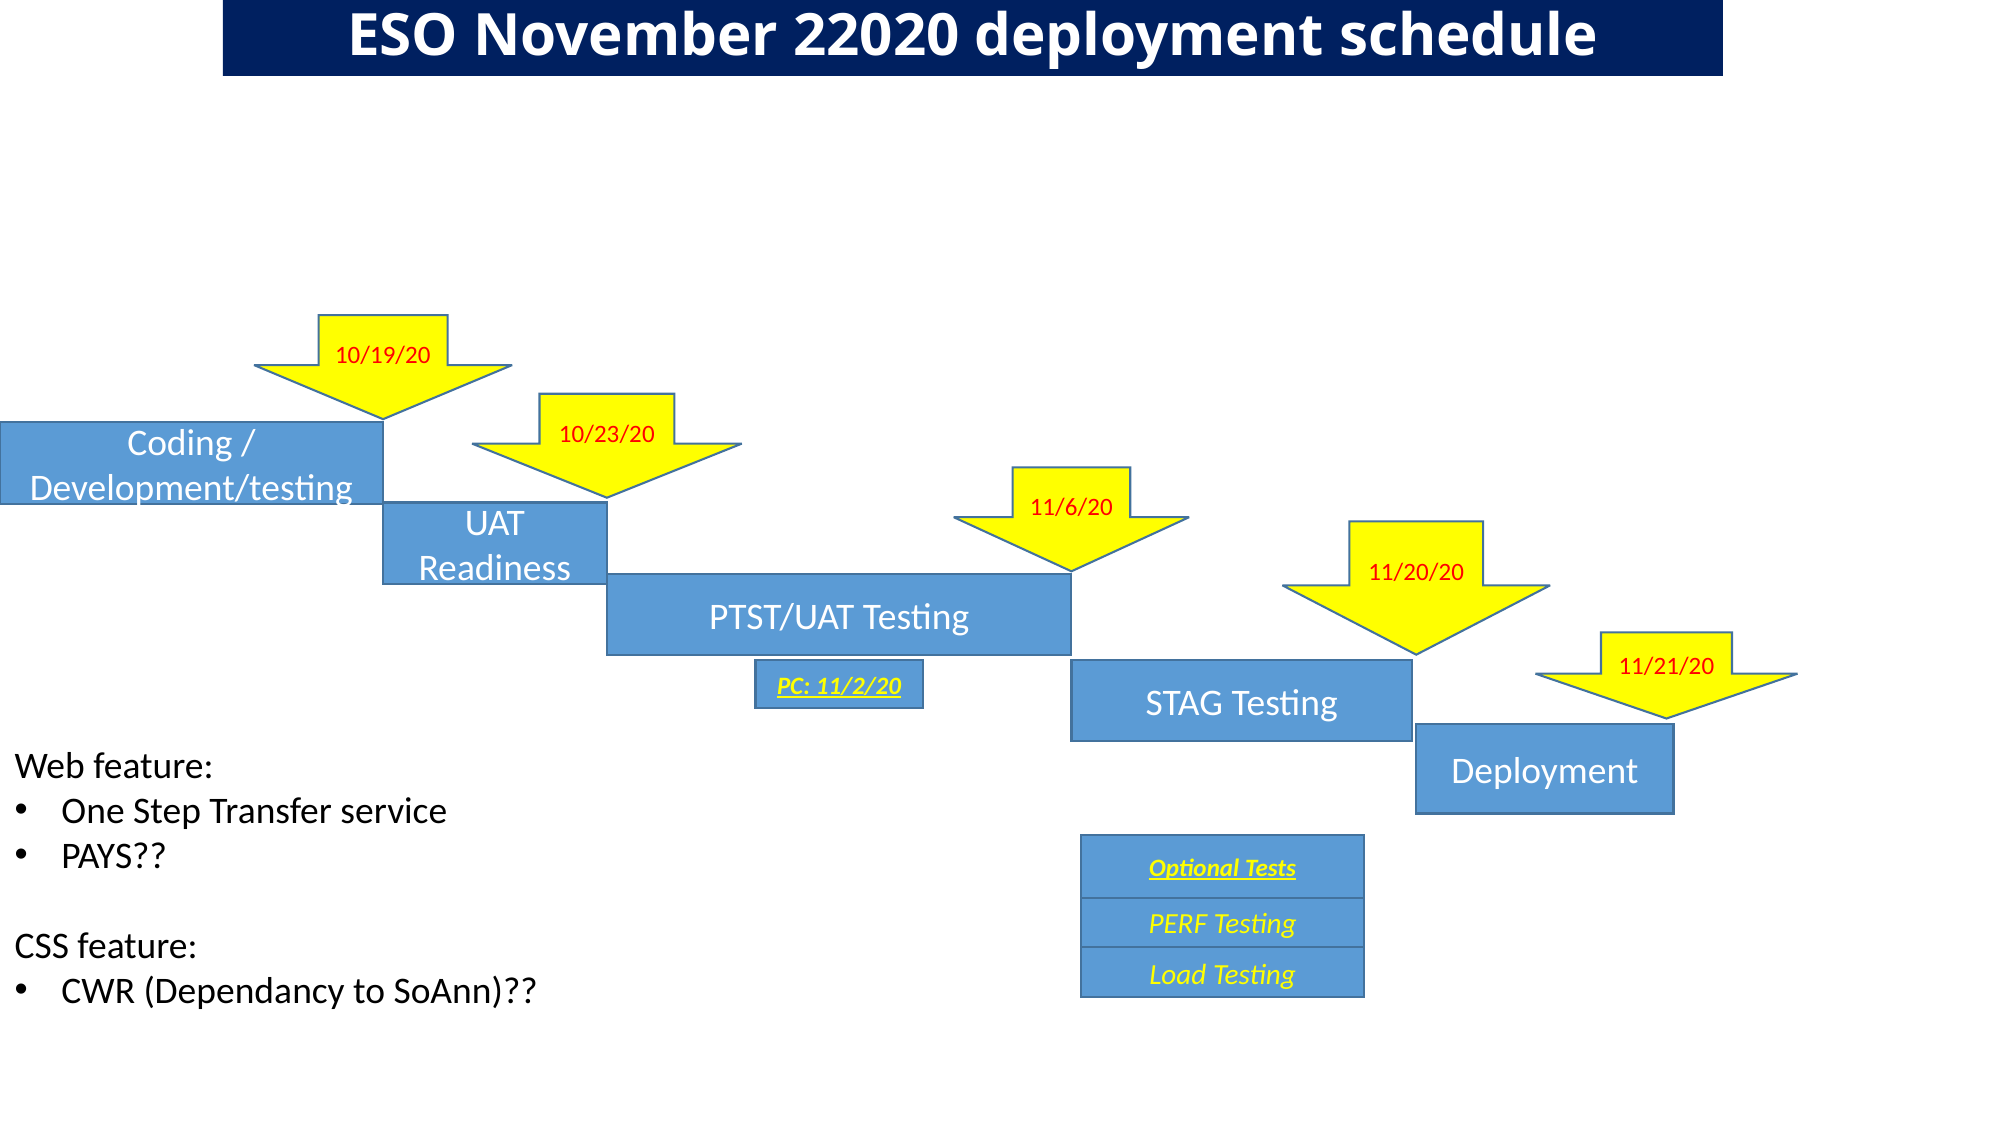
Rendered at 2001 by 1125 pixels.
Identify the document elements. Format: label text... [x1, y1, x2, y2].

text_box STAG Testing [1070, 659, 1413, 742]
text_box 10/23/20 [471, 392, 743, 499]
text_box Optional Tests [1080, 834, 1365, 899]
text_box Deployment [1415, 723, 1675, 815]
text_box PC: 11/2/20 [754, 659, 924, 709]
text_box PERF Testing [1080, 899, 1365, 946]
text_box Load Testing [1080, 946, 1365, 998]
title ESO November 22020 deployment schedule [222, 0, 1723, 76]
text_box 11/6/20 [953, 466, 1190, 573]
text_box 11/21/20 [1535, 631, 1798, 720]
text_box Coding / Development/testing [0, 421, 384, 505]
text_box 10/19/20 [253, 314, 513, 421]
text_box UAT Readiness [382, 501, 608, 585]
text_box Web feature: One Step Transfer service PAYS?? CSS feature: CWR (Dependancy to SoAnn)?? [0, 734, 882, 1109]
text_box 11/20/20 [1281, 520, 1551, 656]
text_box PTST/UAT Testing [606, 573, 1072, 656]
